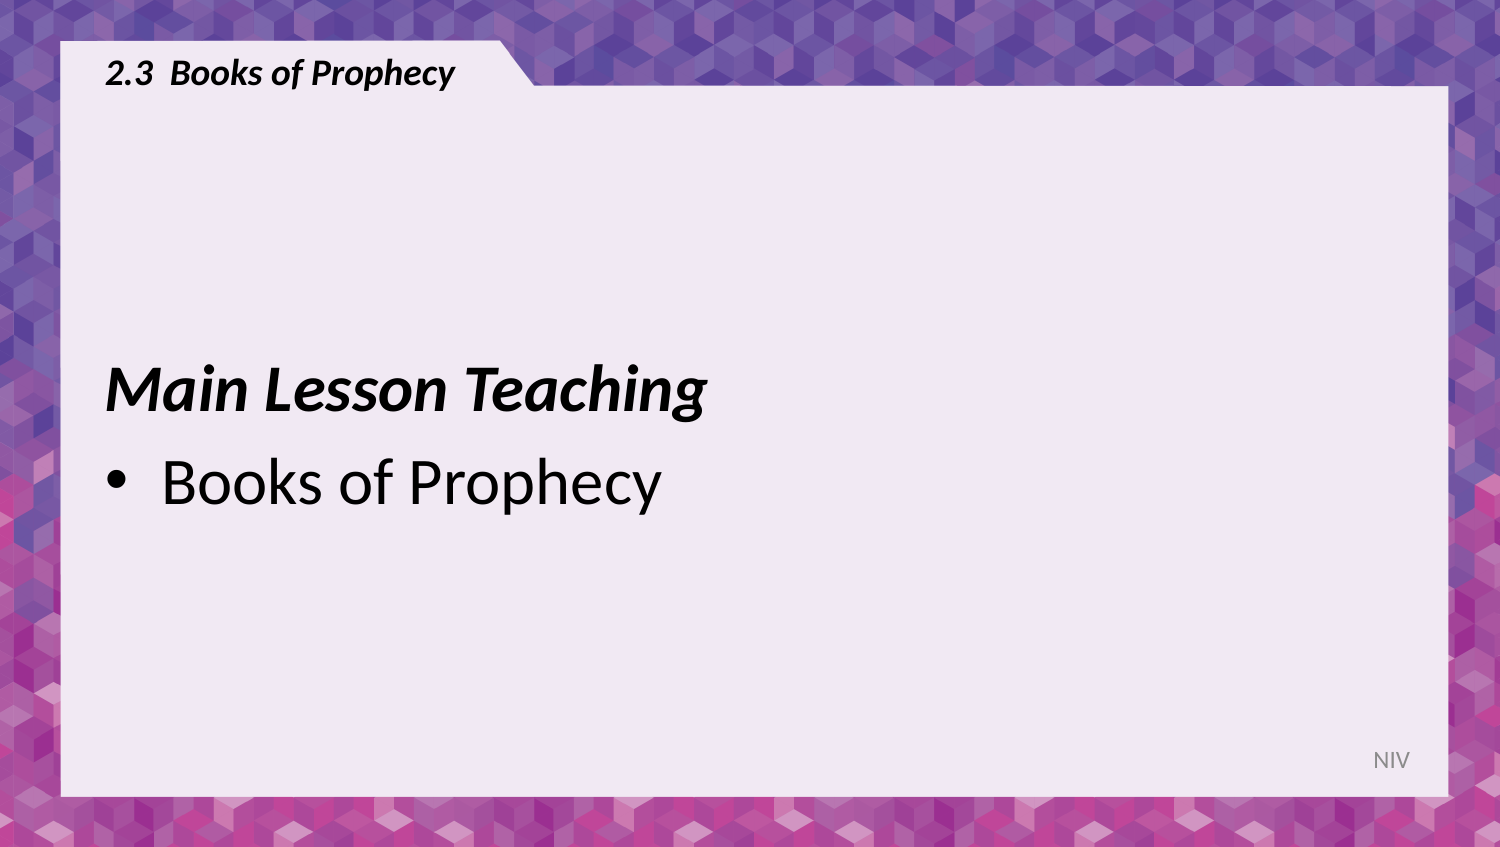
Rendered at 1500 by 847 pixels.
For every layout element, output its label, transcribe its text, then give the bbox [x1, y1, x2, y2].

list Main Lesson Teaching Books of Prophecy [89, 141, 1403, 722]
picture [0, 0, 1500, 847]
title 2.3 Books of Prophecy [89, 33, 1420, 108]
footer NIV [950, 736, 1425, 782]
